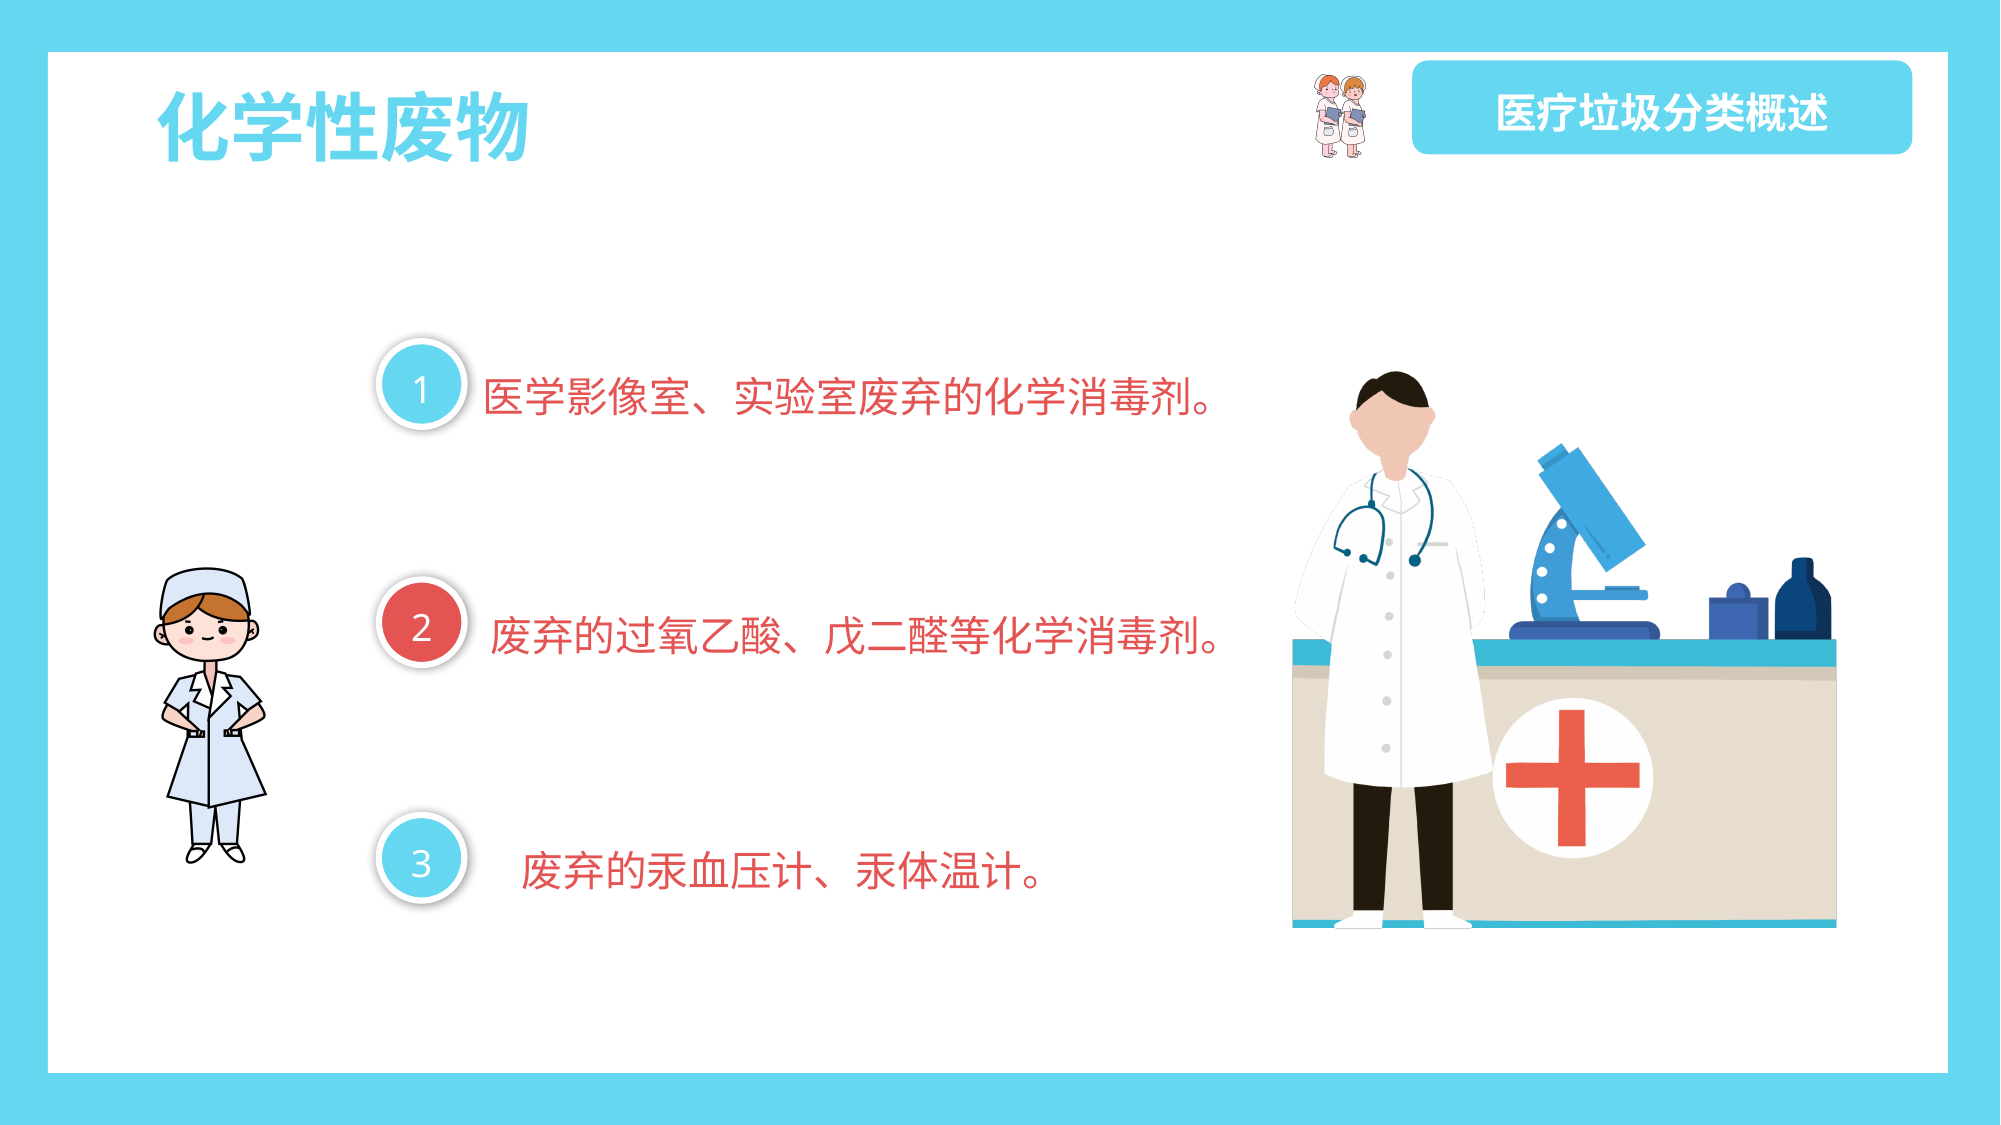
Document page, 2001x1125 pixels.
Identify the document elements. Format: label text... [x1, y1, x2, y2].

picture [1266, 358, 1857, 949]
text_box 废弃的过氧乙酸、戊二醛等化学消毒剂。 [475, 591, 1266, 667]
text_box 医疗垃圾分类概述 [1411, 59, 1914, 156]
text_box 废弃的汞血压计、汞体温计。 [506, 827, 1266, 903]
picture [1272, 64, 1416, 167]
text_box 化学性废物 [41, 54, 645, 178]
text_box 3 [396, 894, 447, 902]
text_box 医学影像室、实验室废弃的化学消毒剂。 [467, 353, 1249, 429]
picture [0, 538, 465, 894]
text_box 1 [377, 340, 466, 428]
